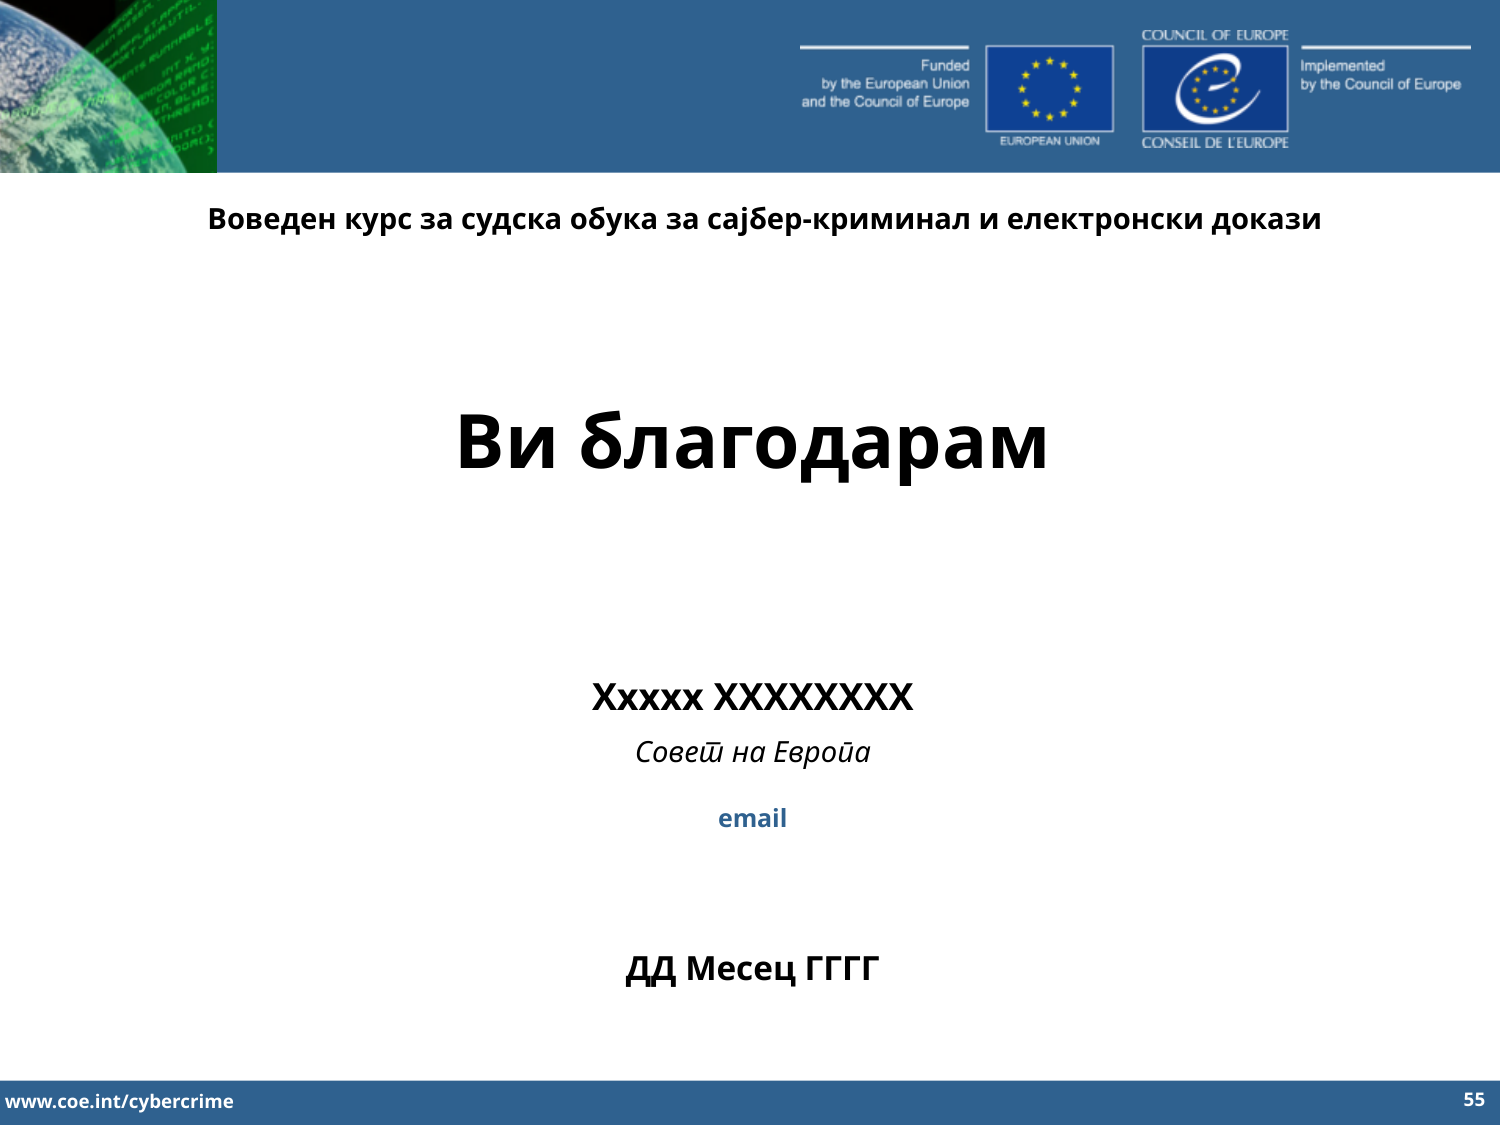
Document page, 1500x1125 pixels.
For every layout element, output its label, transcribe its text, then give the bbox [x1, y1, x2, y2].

text_box Ви благодарам Xxxxx XXXXXXXX Совет на Европа email ДД Месец ГГГГ [47, 385, 1459, 995]
text_box Воведен курс за судска обука за сајбер-криминал и електронски докази [59, 193, 1471, 243]
picture [0, 1, 217, 173]
picture [799, 30, 1471, 148]
